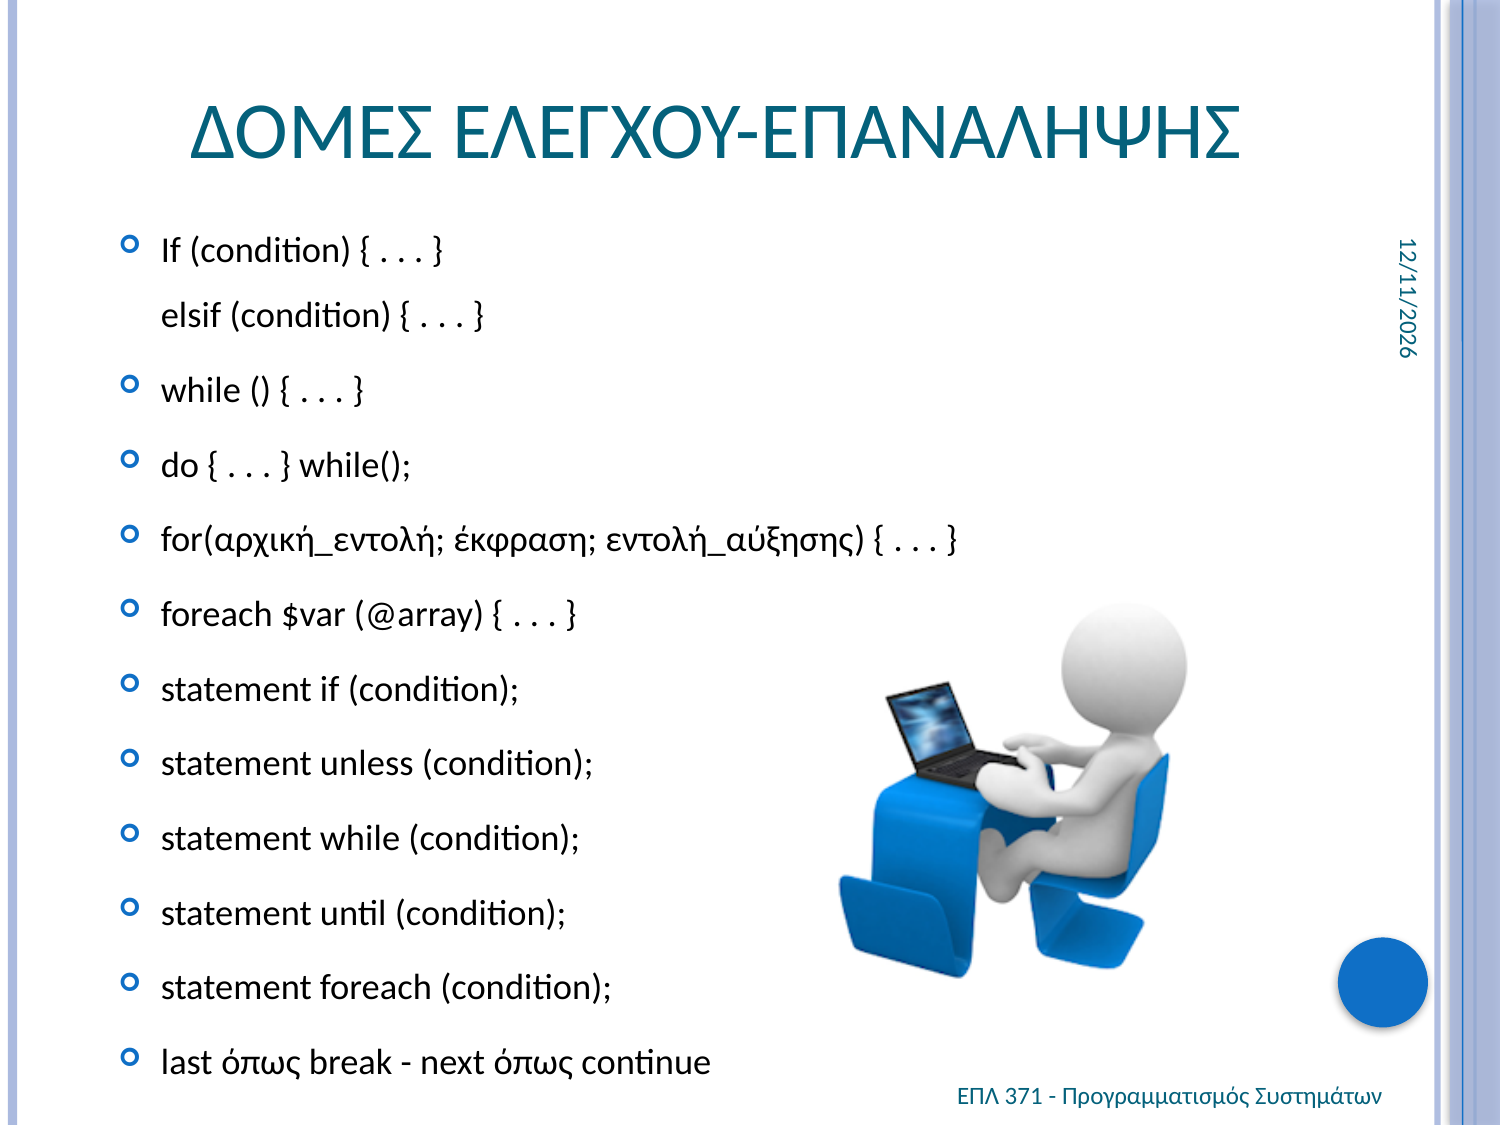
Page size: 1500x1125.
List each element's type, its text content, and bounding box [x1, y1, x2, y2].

footer ΕΠΛ 371 - Προγραμματισμός Συστημάτων [942, 1065, 1468, 1125]
title Δομεσ Ελεγχου-Επαναληψησ [103, 7, 1329, 183]
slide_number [1378, 43, 1442, 374]
list If (condition) { . . . } elsif (condition) { . . . } while () { . . . } do { . . . } while(); for(αρχική_εντολή; έκφραση; εντολή_αύξησης) { . . . } foreach $var (@array) { . . . } statement if (condition); statement unless (condition); statement while (condition); statement until (condition); statement foreach (condition); last όπως break - next όπως continue [103, 196, 1329, 1090]
picture [820, 597, 1206, 984]
